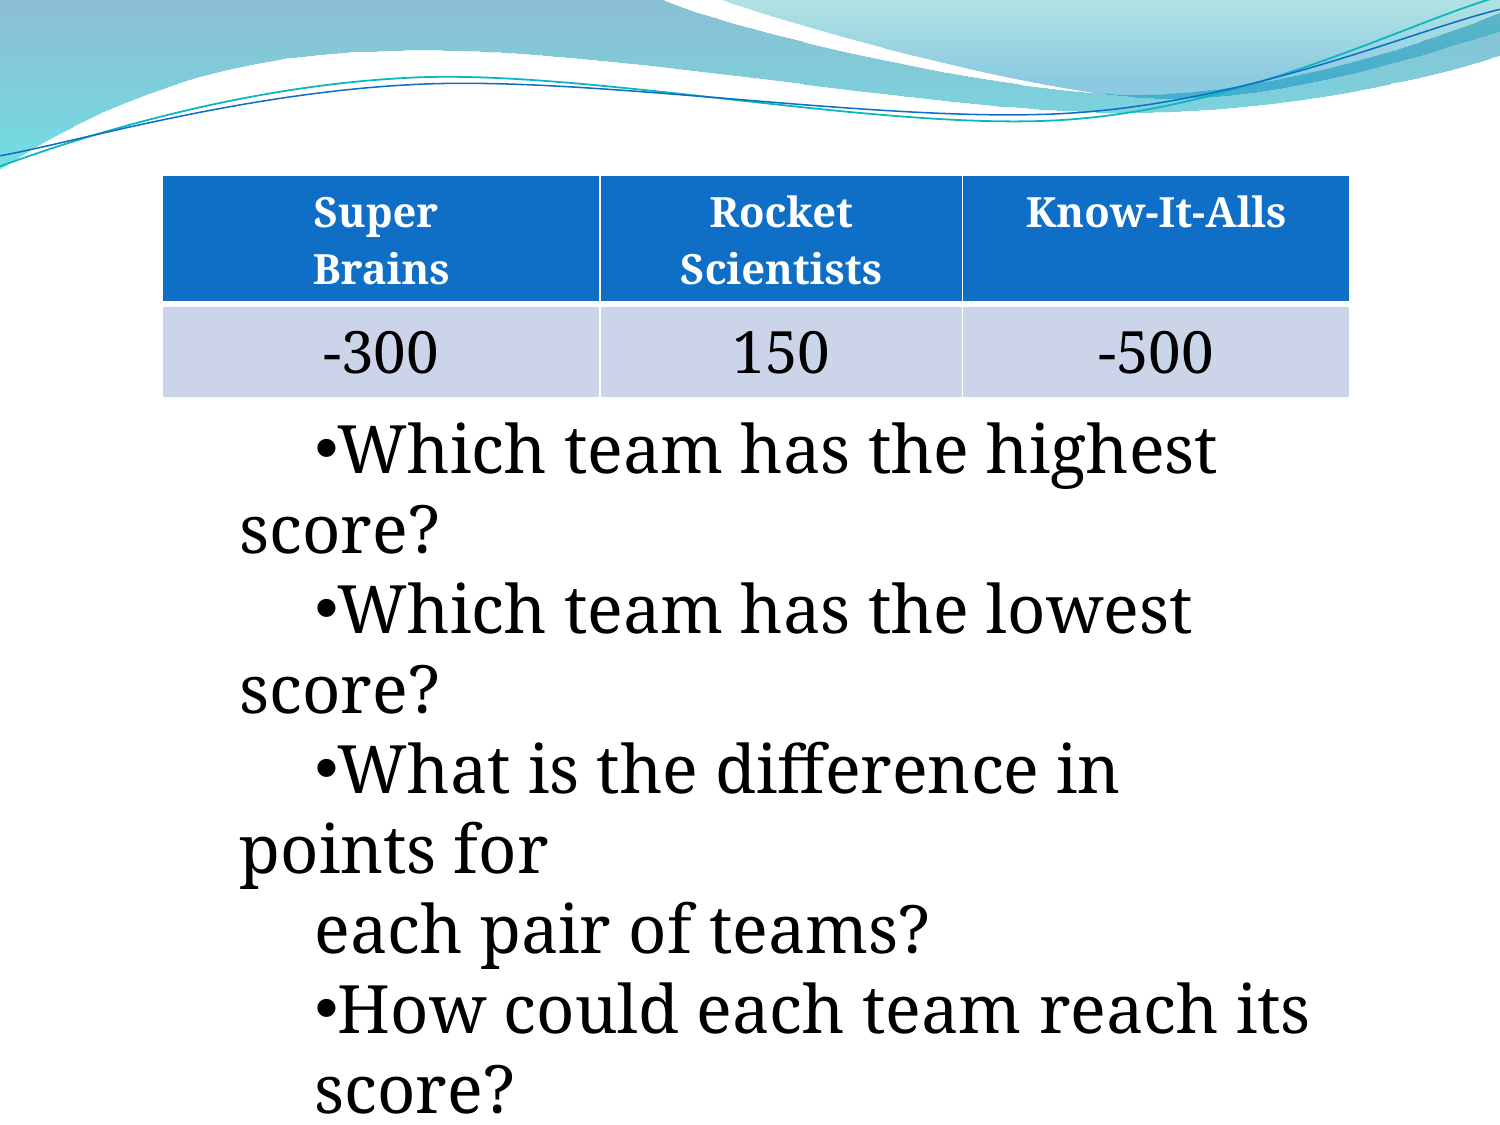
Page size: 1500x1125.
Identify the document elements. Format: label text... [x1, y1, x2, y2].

table_cell -300 [163, 307, 599, 397]
table_header Rocket Scientists [601, 176, 962, 301]
table_header Super Brains [163, 176, 599, 301]
table_header Know-It-Alls [963, 176, 1349, 301]
table_cell -500 [963, 307, 1349, 397]
text_box Which team has the highest score? Which team has the lowest score? What is the difference in points for each pair of teams? How could each team reach its score? [224, 399, 1338, 1125]
table_cell 150 [601, 307, 962, 397]
